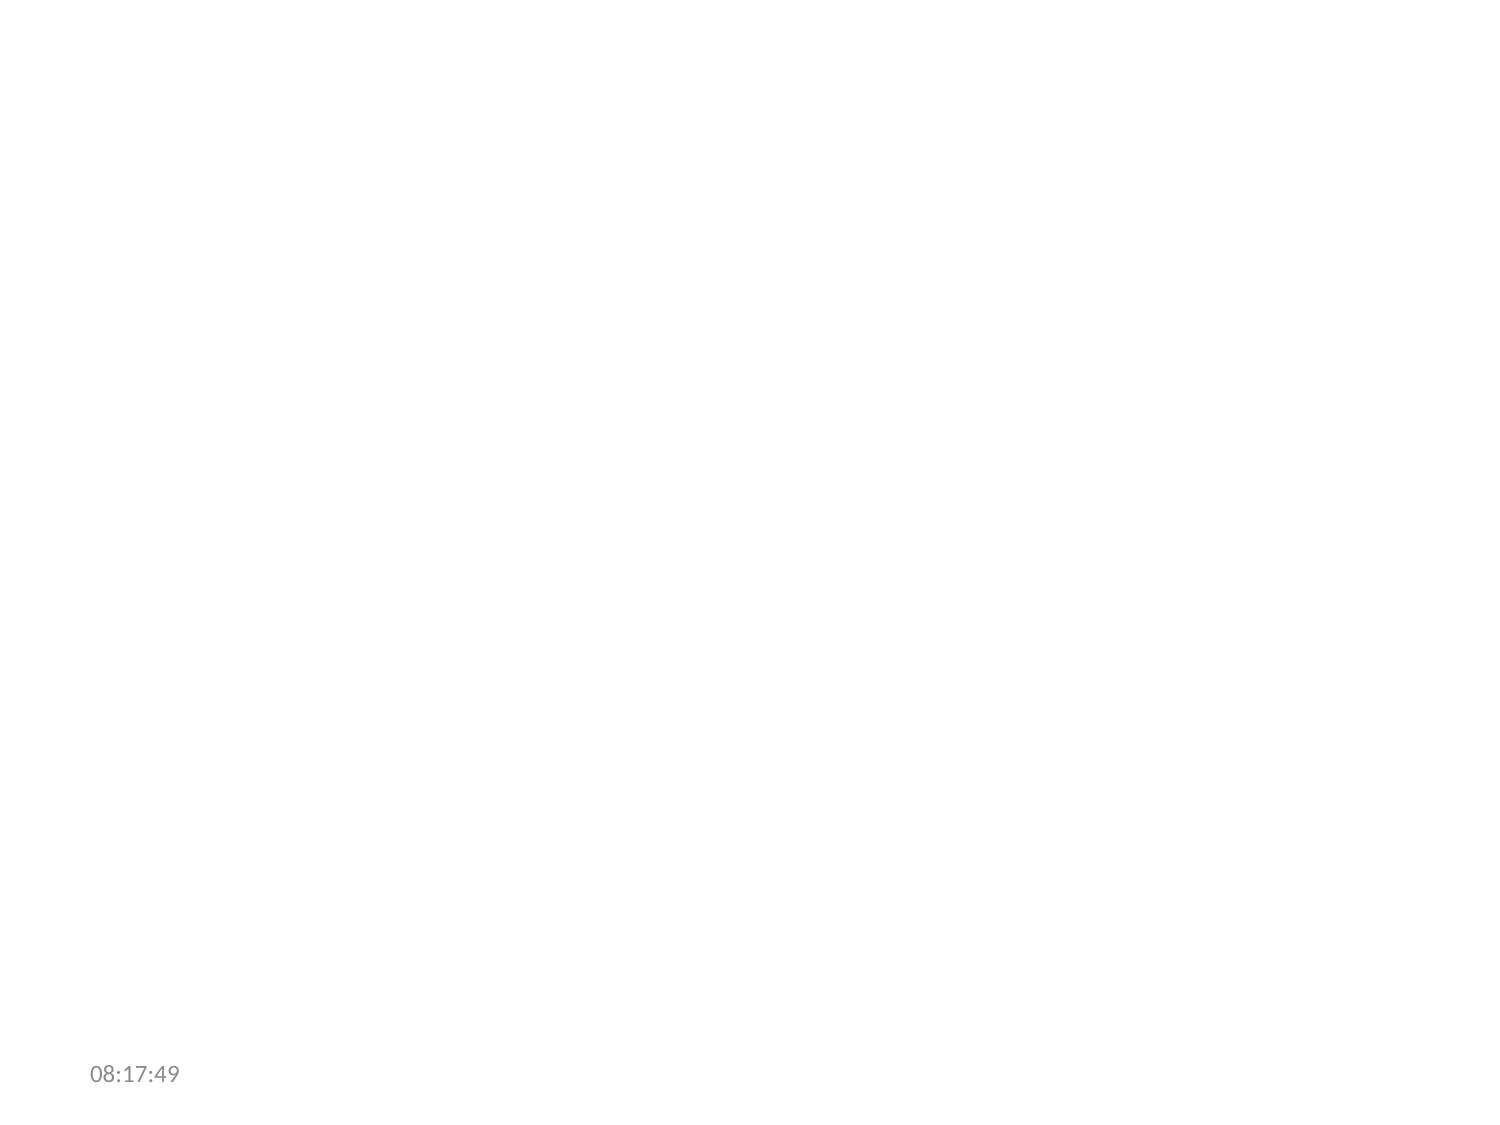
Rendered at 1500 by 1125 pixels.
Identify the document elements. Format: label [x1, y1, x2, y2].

slide_number [75, 1042, 425, 1103]
